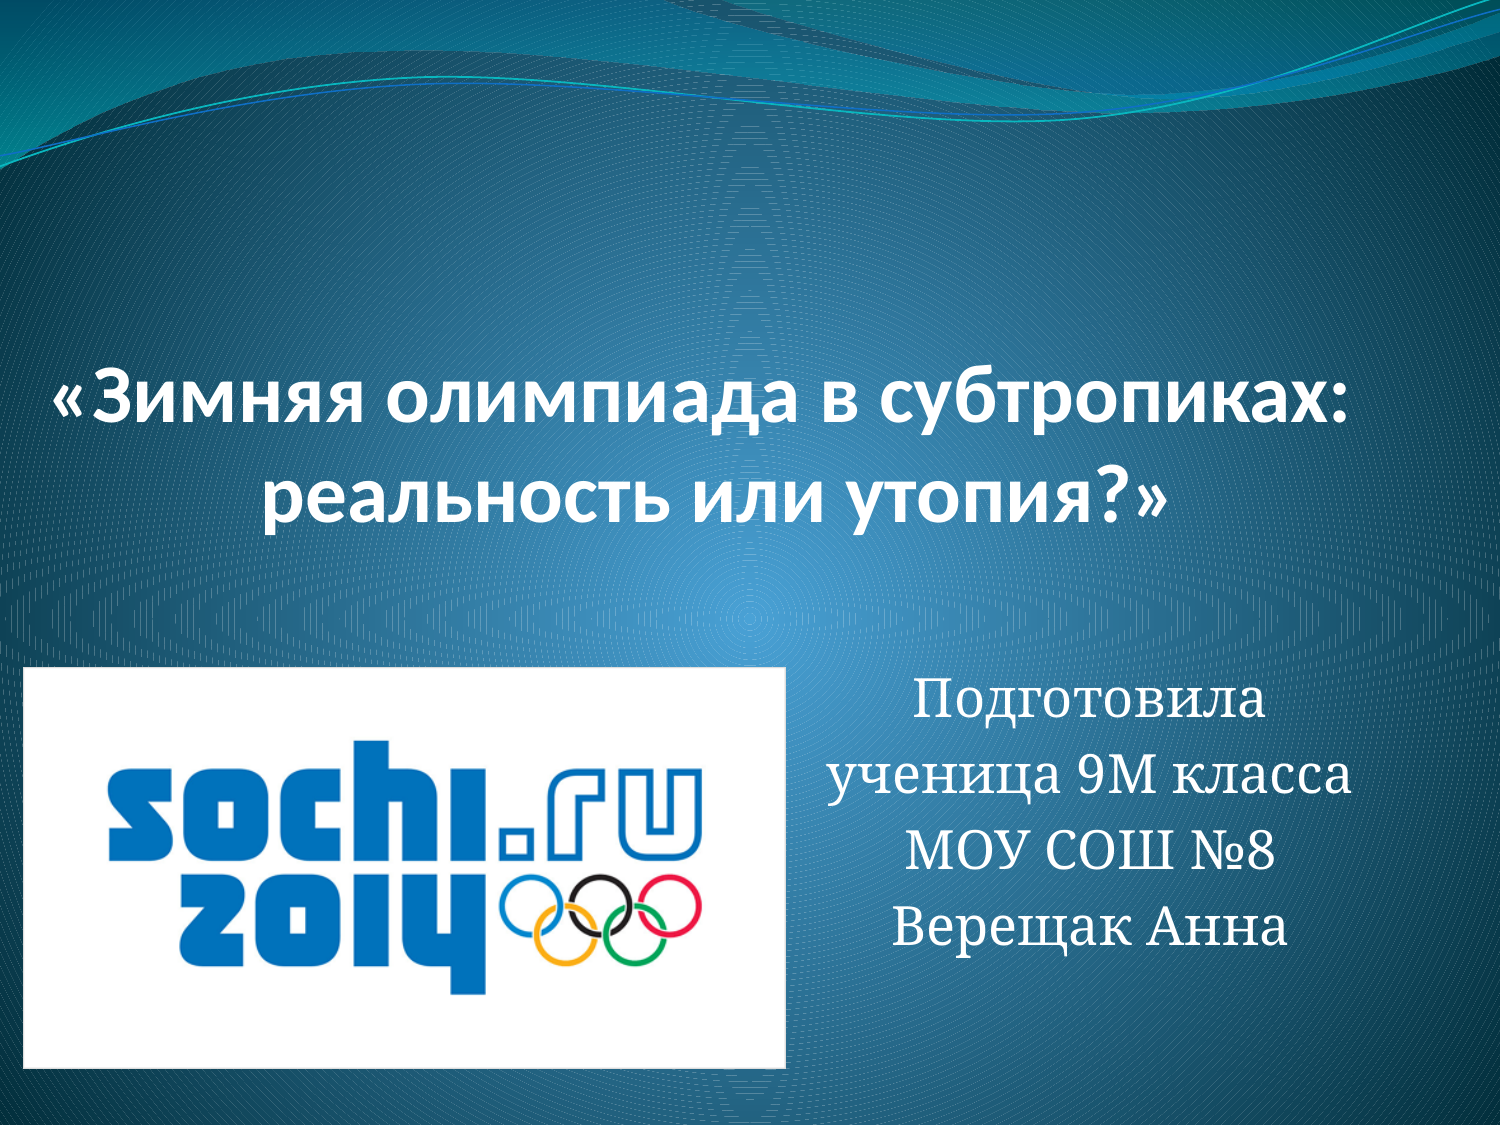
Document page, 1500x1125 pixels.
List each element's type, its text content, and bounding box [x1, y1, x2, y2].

subtitle Подготовила ученица 9М класса МОУ СОШ №8 Верещак Анна [808, 656, 1383, 997]
title «Зимняя олимпиада в субтропиках: реальность или утопия?» [0, 82, 1442, 539]
picture [23, 667, 786, 1069]
